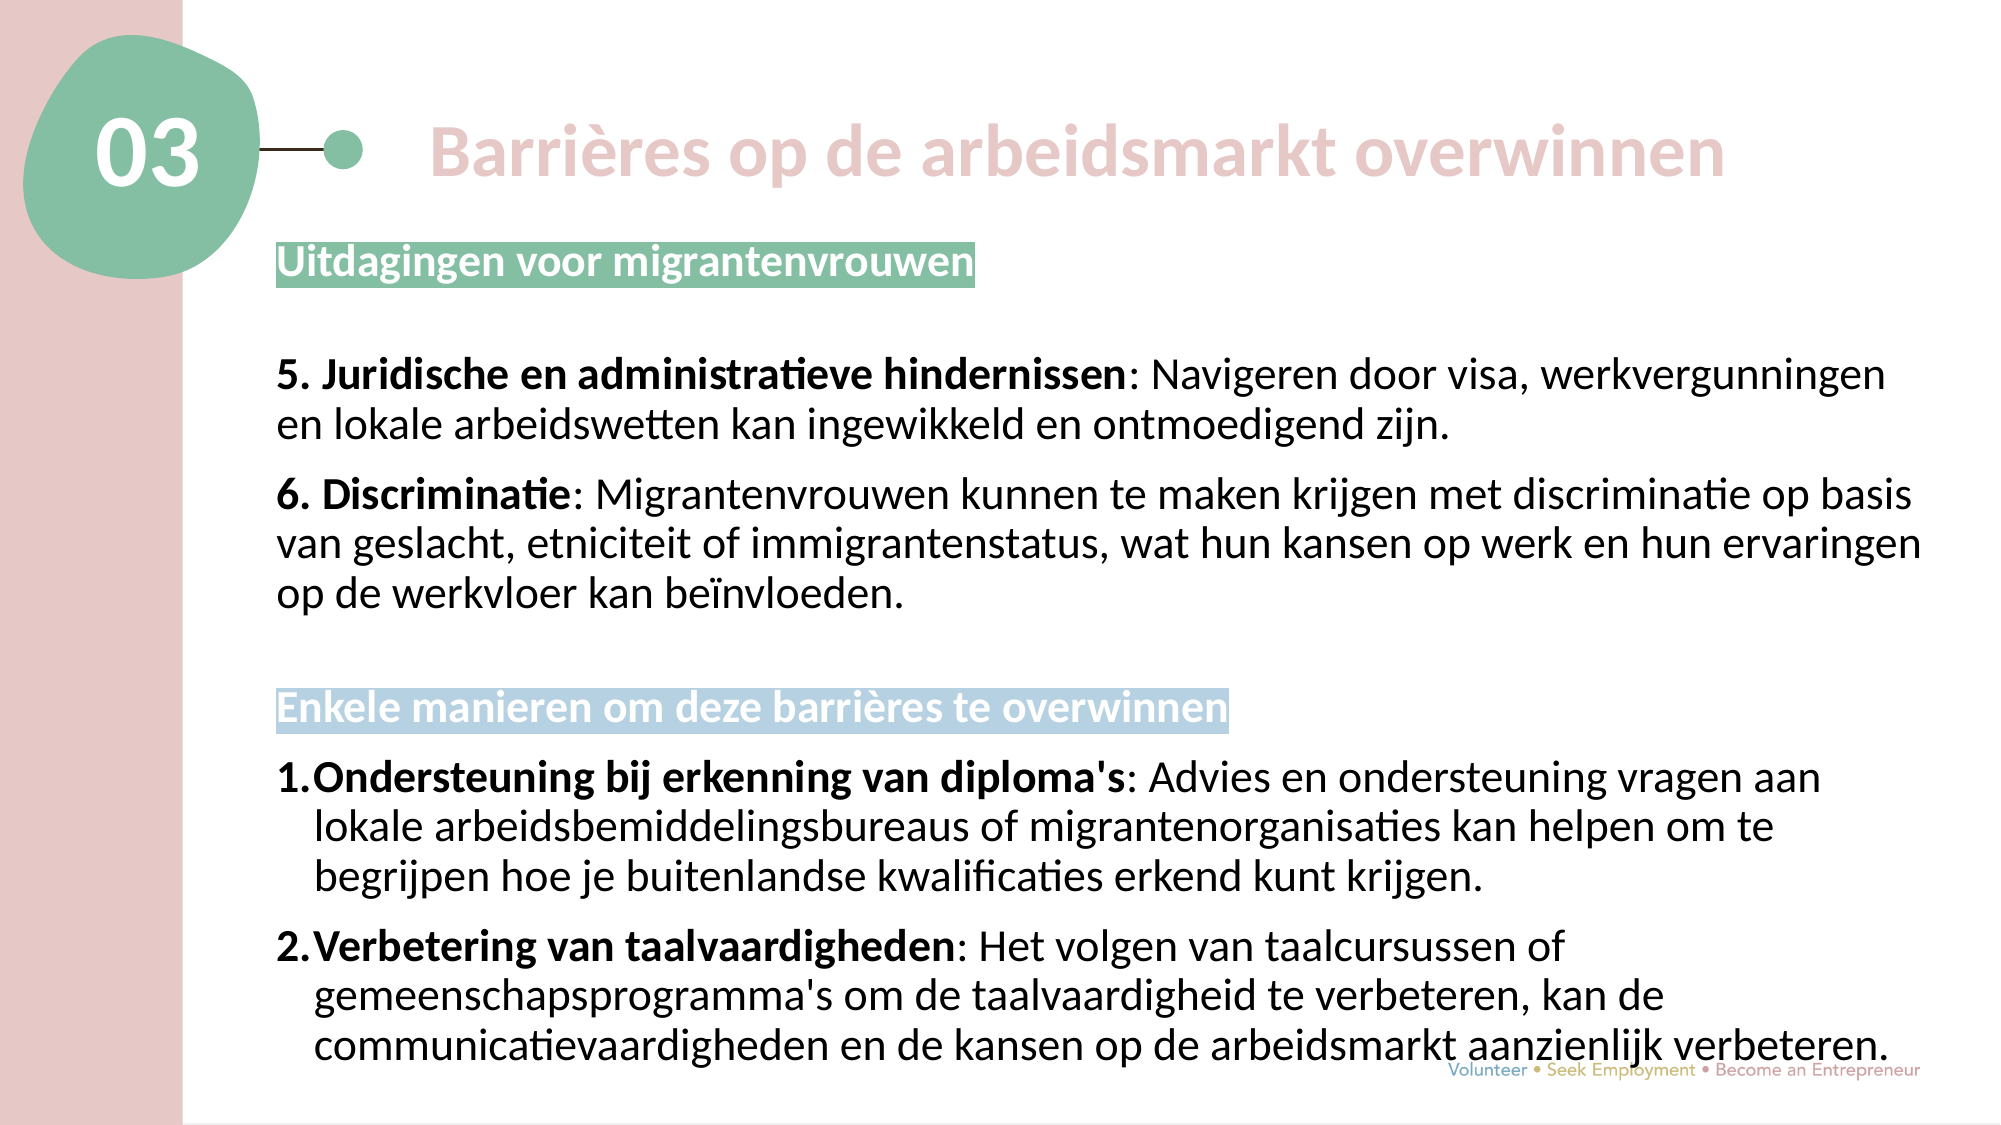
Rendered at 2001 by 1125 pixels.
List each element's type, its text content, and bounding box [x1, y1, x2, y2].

text_box Barrières op de arbeidsmarkt overwinnen [414, 108, 1854, 215]
text_box [55, 35, 249, 88]
text_box [34, 230, 234, 280]
text_box [0, 0, 184, 1125]
text_box 03 [21, 88, 275, 230]
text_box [110, 129, 363, 170]
picture [1418, 1046, 1971, 1103]
text_box Uitdagingen voor migrantenvrouwen 5. Juridische en administratieve hindernissen: Navigeren door visa, werkvergunningen en lokale arbeidswetten kan ingewikkeld en ontmoedigend zijn. 6. Discriminatie: Migrantenvrouwen kunnen te maken krijgen met discriminatie op basis van geslacht, etniciteit of immigrantenstatus, wat hun kansen op werk en hun ervaringen op de werkvloer kan beïnvloeden. Enkele manieren om deze barrières te overwinnen Ondersteuning bij erkenning van diploma's: Advies en ondersteuning vragen aan lokale arbeidsbemiddelingsbureaus of migrantenorganisaties kan helpen om te begrijpen hoe je buitenlandse kwalificaties erkend kunt krijgen. Verbetering van taalvaardigheden: Het volgen van taalcursussen of gemeenschapsprogramma's om de taalvaardigheid te verbeteren, kan de communicatievaardigheden en de kansen op de arbeidsmarkt aanzienlijk verbeteren. [261, 229, 1941, 434]
